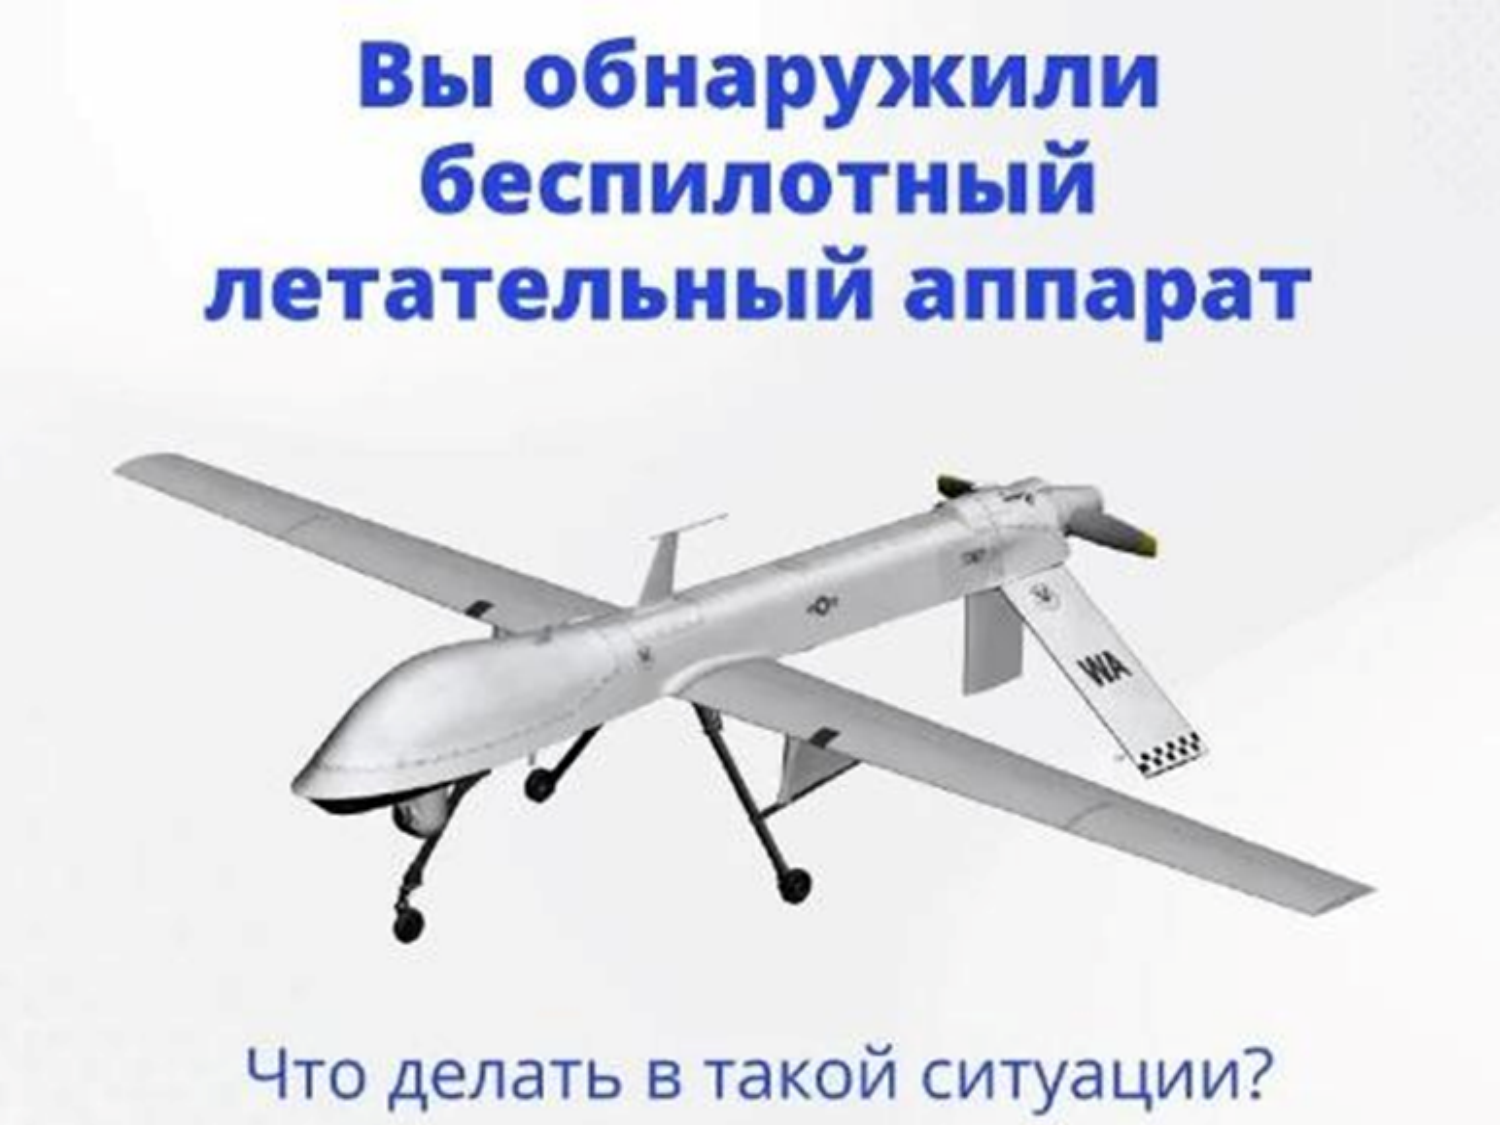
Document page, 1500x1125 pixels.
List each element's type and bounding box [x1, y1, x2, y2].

list [0, 0, 1500, 1125]
